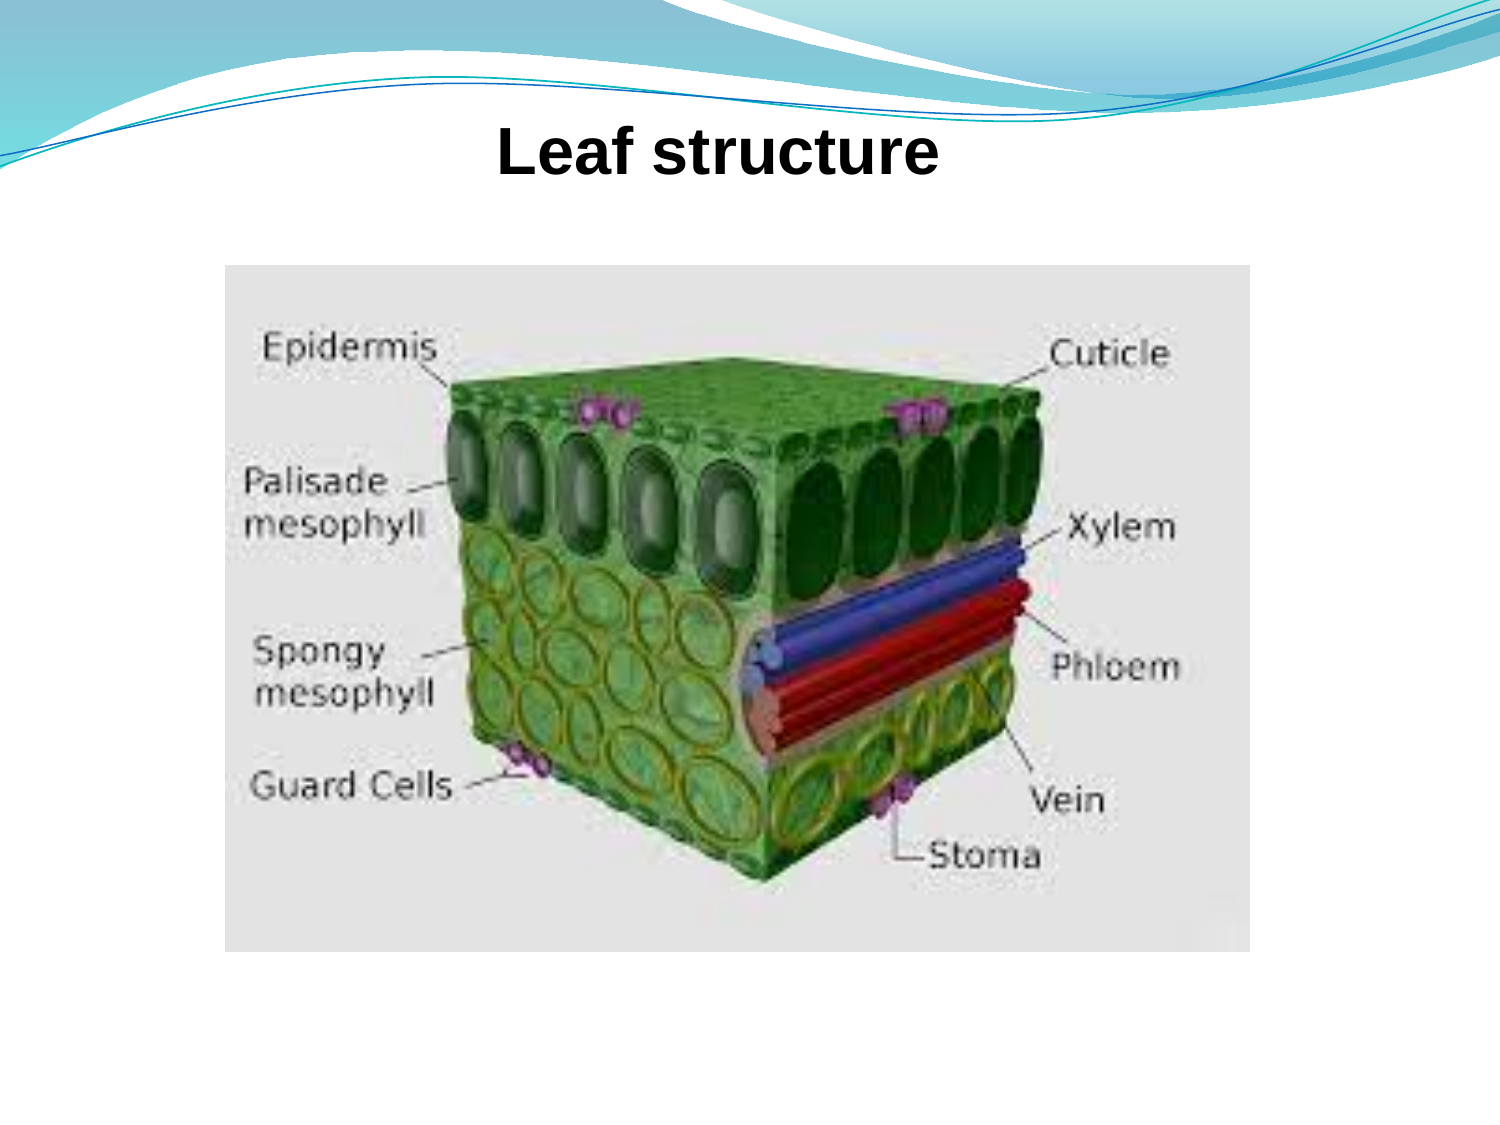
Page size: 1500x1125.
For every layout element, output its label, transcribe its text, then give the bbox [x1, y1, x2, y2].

title Leaf structure [37, 0, 1400, 188]
picture [224, 265, 1251, 952]
